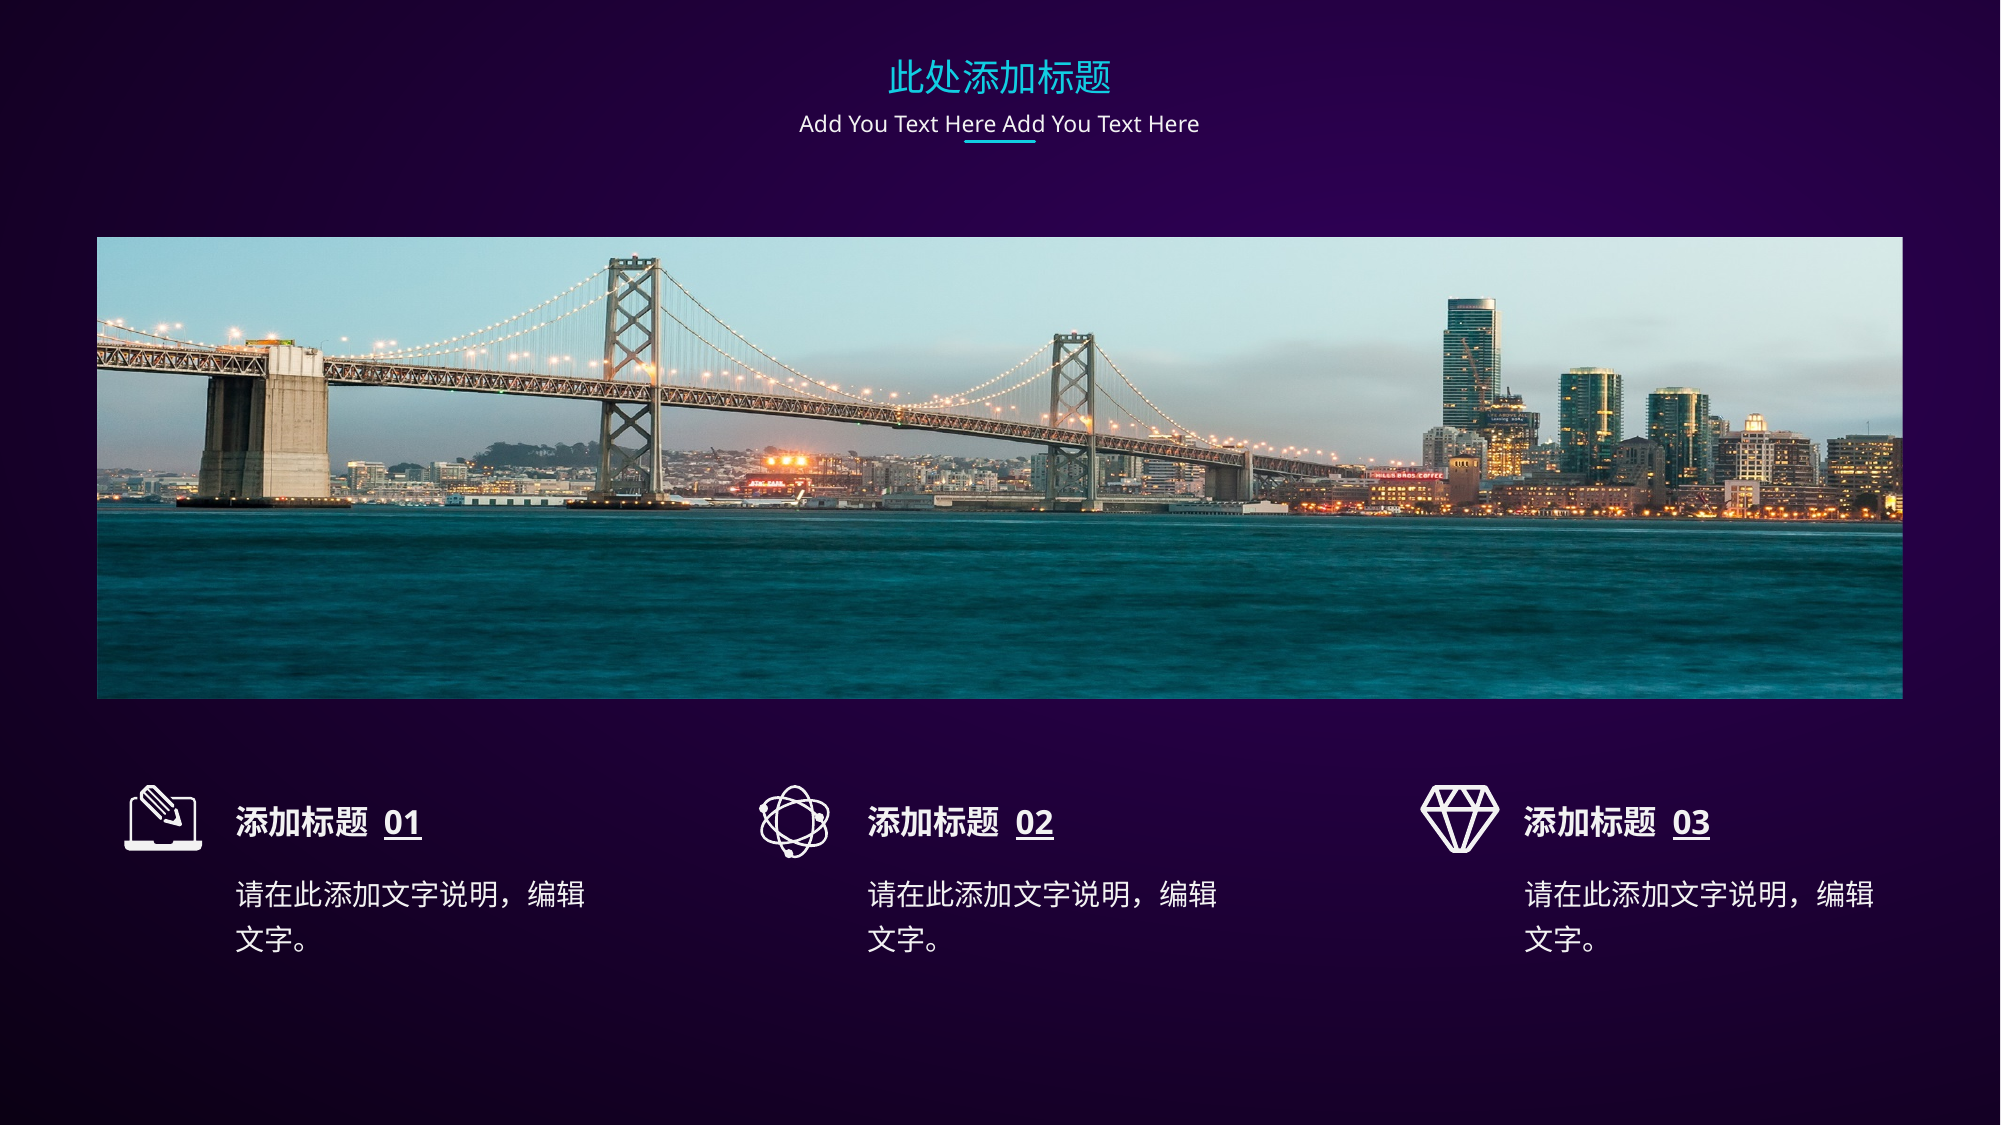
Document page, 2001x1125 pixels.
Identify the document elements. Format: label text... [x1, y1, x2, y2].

text_box [758, 785, 830, 859]
text_box 添加标题 03 [1509, 793, 1738, 849]
text_box Add You Text Here Add You Text Here [770, 93, 1230, 145]
text_box 请在此添加文字说明，编辑文字。 [1509, 858, 1903, 964]
text_box 添加标题 01 [220, 793, 449, 849]
text_box 请在此添加文字说明，编辑文字。 [852, 858, 1246, 964]
picture [0, 0, 2001, 1125]
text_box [124, 785, 203, 851]
text_box 添加标题 02 [852, 793, 1081, 849]
text_box [1420, 785, 1500, 853]
text_box 此处添加标题 [872, 46, 1128, 93]
text_box 请在此添加文字说明，编辑文字。 [220, 858, 615, 964]
